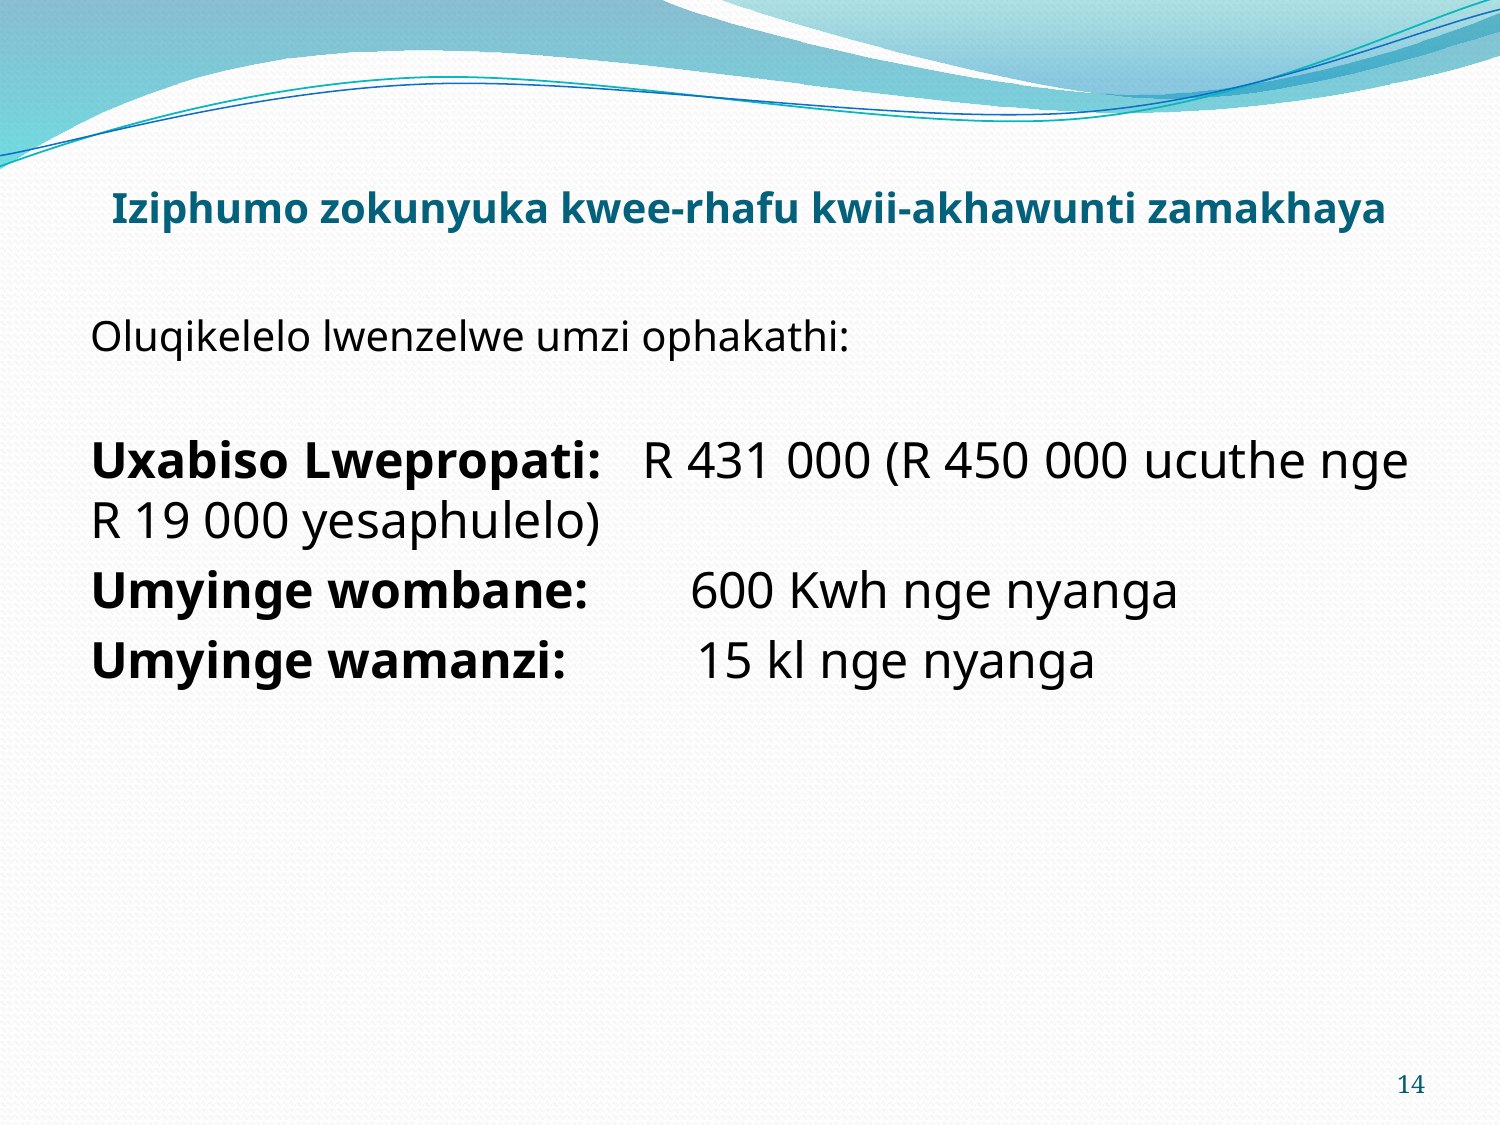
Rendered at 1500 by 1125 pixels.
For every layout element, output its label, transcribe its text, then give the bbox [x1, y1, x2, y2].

title Iziphumo zokunyuka kwee-rhafu kwii-akhawunti zamakhaya [74, 115, 1426, 292]
slide_number 14 [1299, 1042, 1425, 1103]
list Oluqikelelo lwenzelwe umzi ophakathi: Uxabiso Lwepropati: R 431 000 (R 450 000 ucuthe nge R 19 000 yesaphulelo) Umyinge wombane: 600 Kwh nge nyanga Umyinge wamanzi: 15 kl nge nyanga [74, 302, 1426, 1038]
